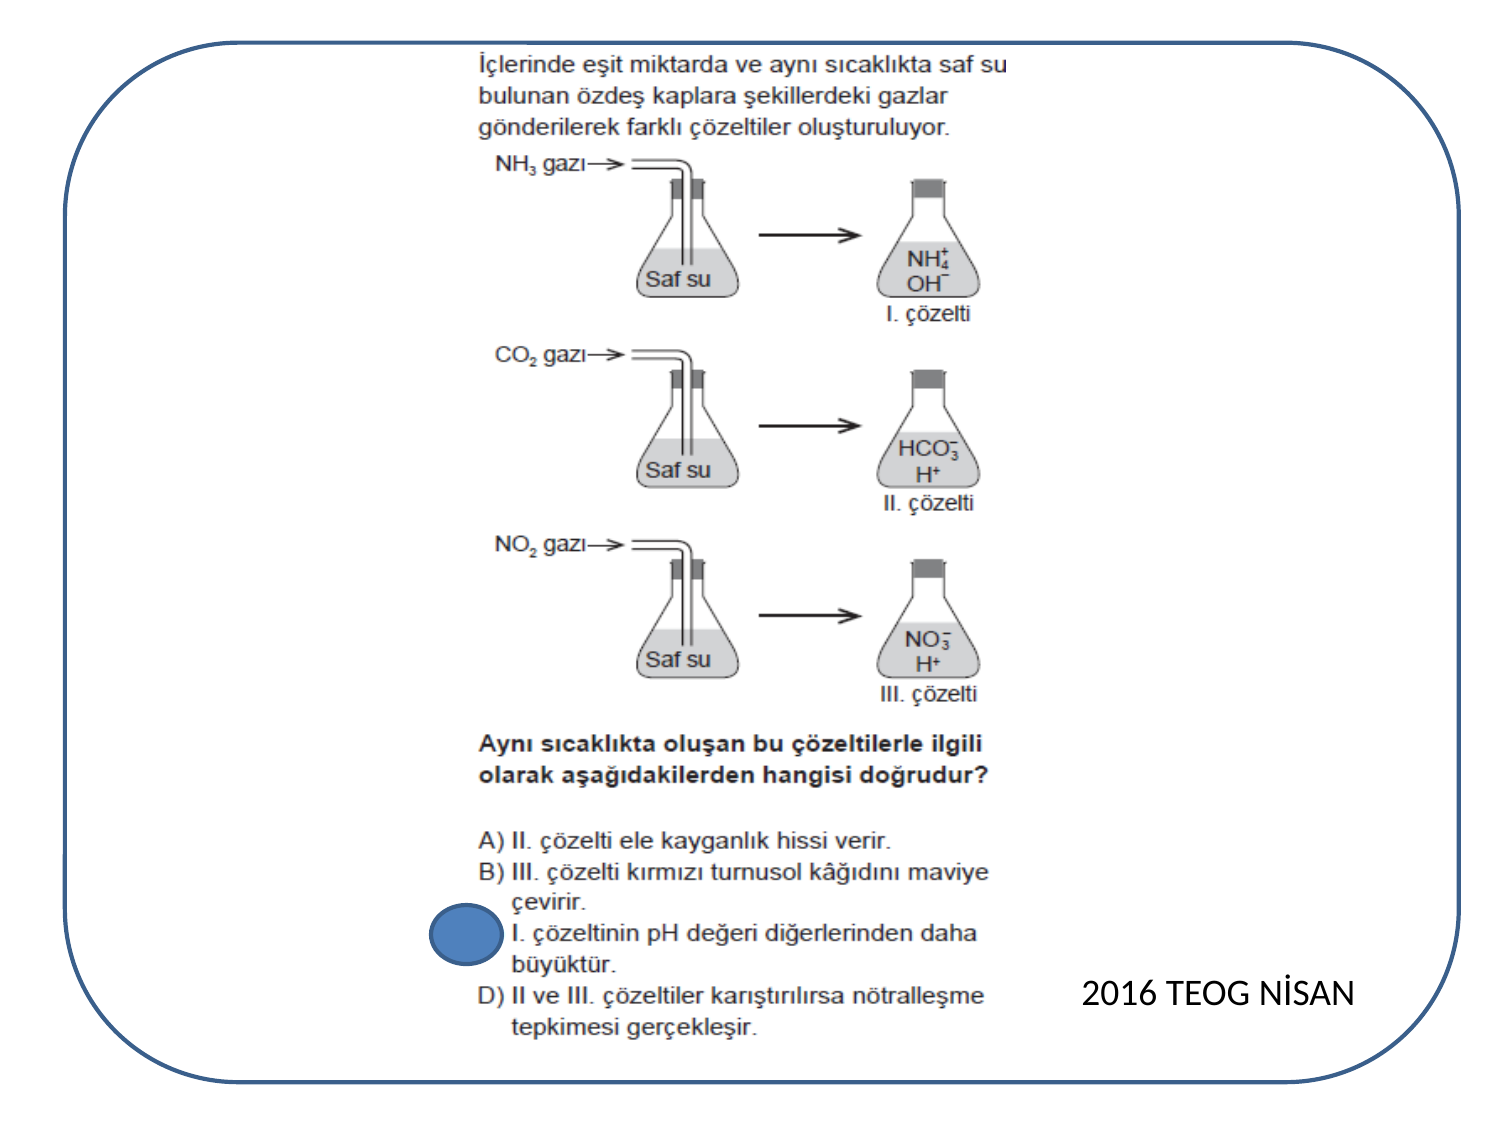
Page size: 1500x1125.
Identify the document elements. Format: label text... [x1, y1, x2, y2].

text_box 2016 TEOG NİSAN [1366, 1049, 1392, 1066]
picture [456, 46, 1006, 1044]
text_box [62, 40, 1461, 1085]
